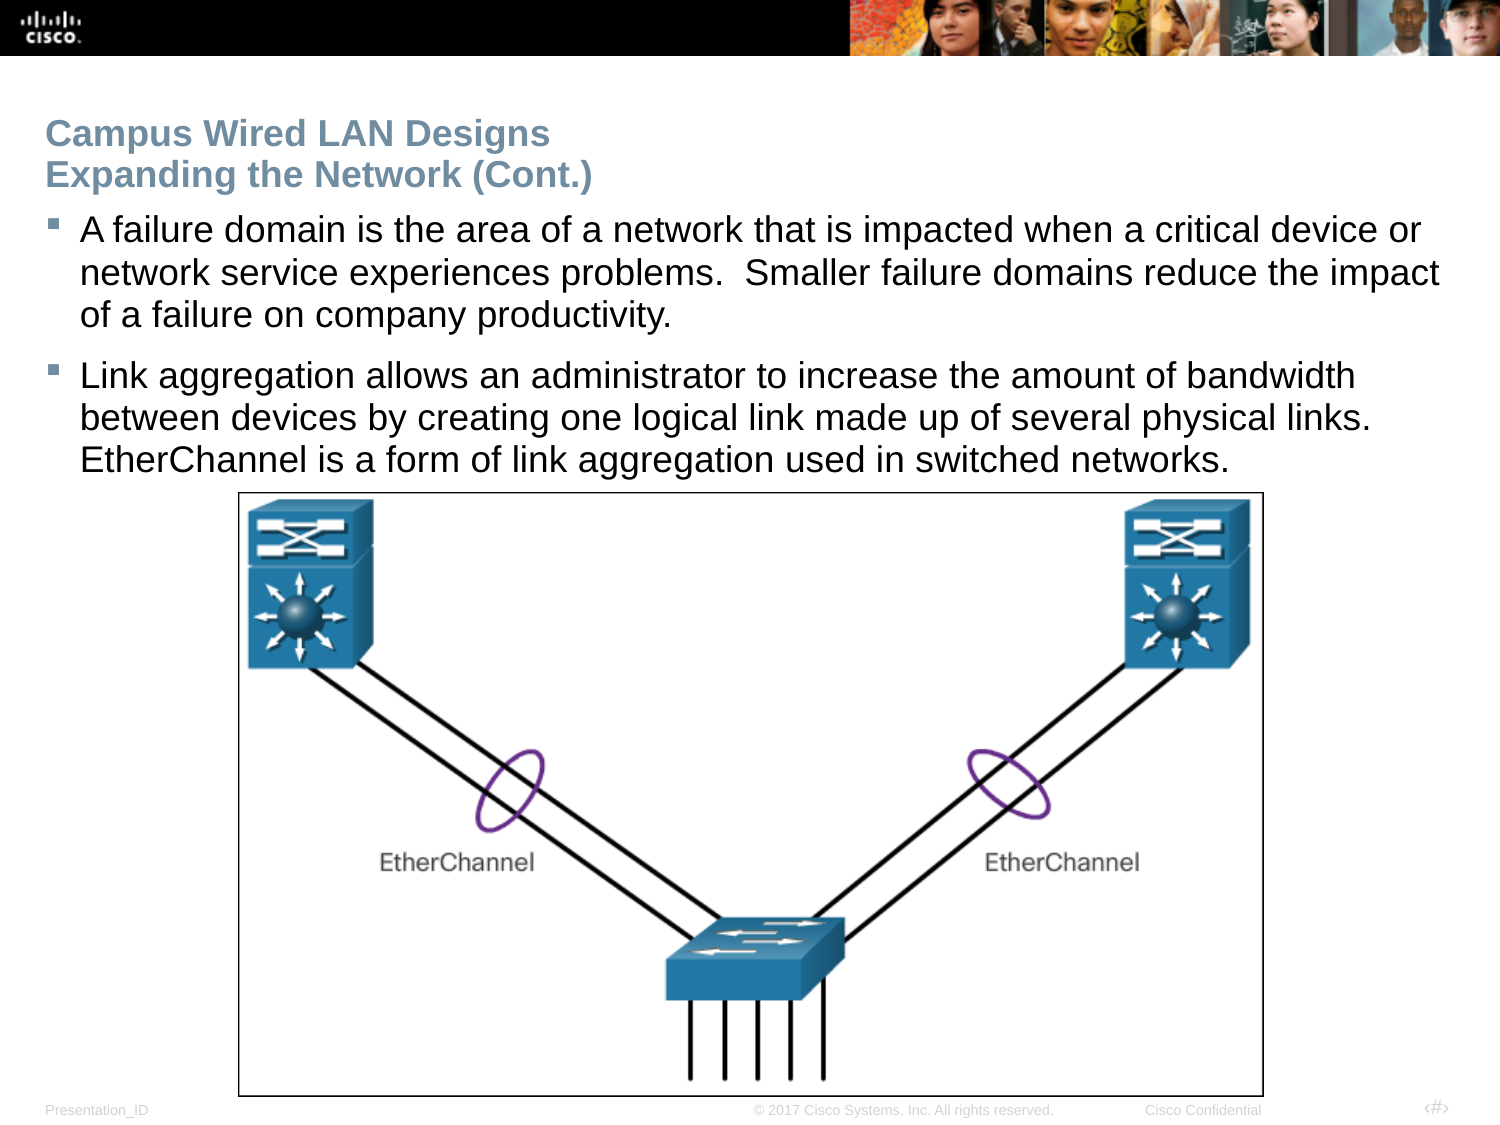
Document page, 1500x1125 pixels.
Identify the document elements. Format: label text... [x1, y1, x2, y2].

picture [0, 0, 1500, 56]
picture [238, 491, 1265, 1097]
title Campus Wired LAN Designs Expanding the Network (Cont.) [31, 64, 1471, 203]
list A failure domain is the area of a network that is impacted when a critical device or network service experiences problems. Smaller failure domains reduce the impact of a failure on company productivity. Link aggregation allows an administrator to increase the amount of bandwidth between devices by creating one logical link made up of several physical links. EtherChannel is a form of link aggregation used in switched networks. [31, 202, 1465, 493]
